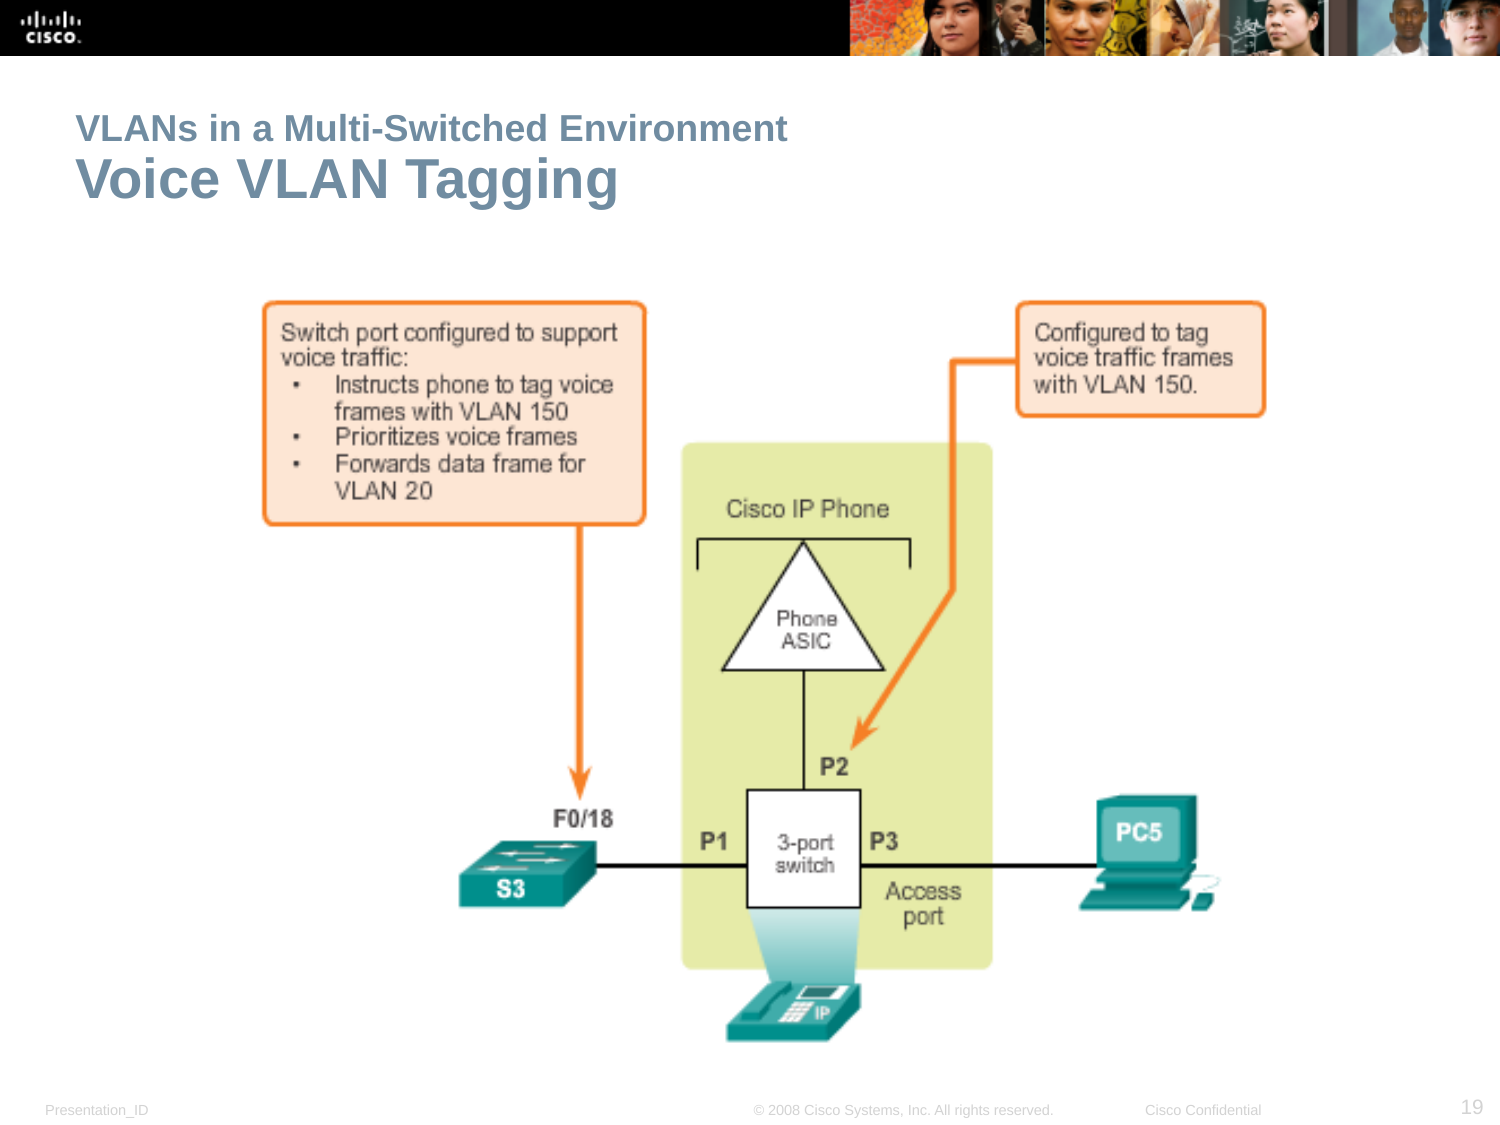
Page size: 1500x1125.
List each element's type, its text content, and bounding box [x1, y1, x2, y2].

title VLANs in a Multi-Switched Environment Voice VLAN Tagging [61, 79, 1399, 218]
picture [0, 0, 1500, 56]
picture [203, 248, 1277, 1080]
